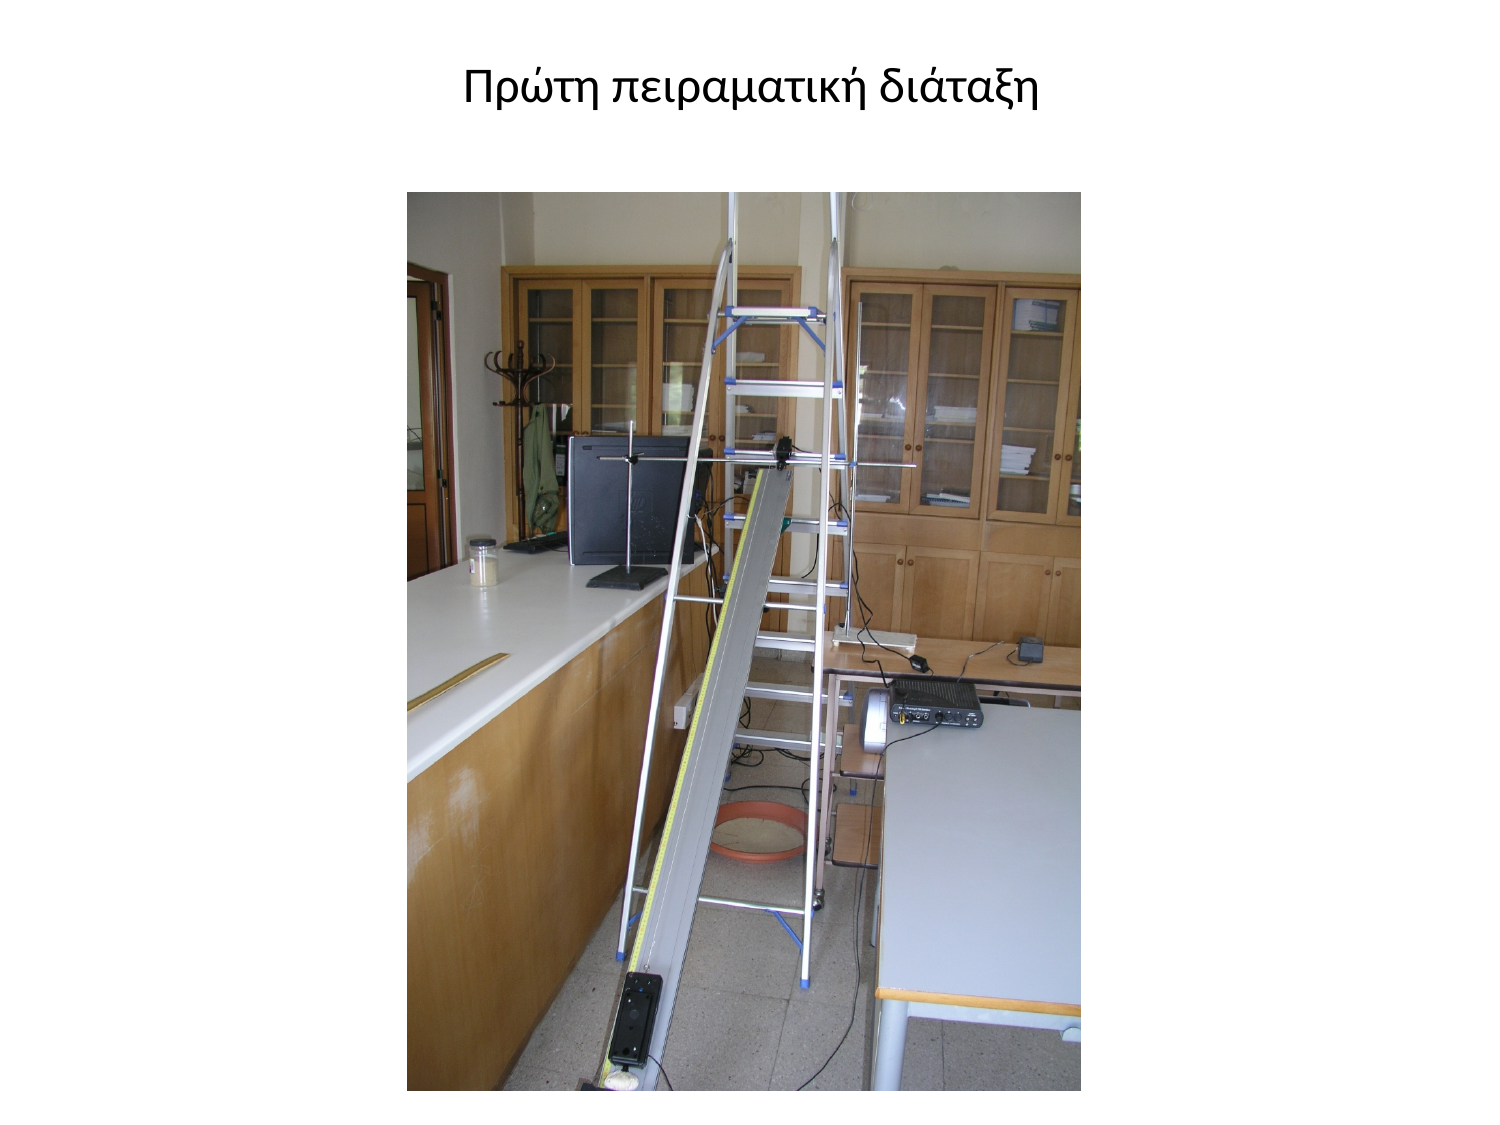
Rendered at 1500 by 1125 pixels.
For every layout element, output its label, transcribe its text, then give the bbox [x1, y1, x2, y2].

title Πρώτη πειραματική διάταξη [76, 30, 1427, 149]
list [407, 192, 1081, 1091]
